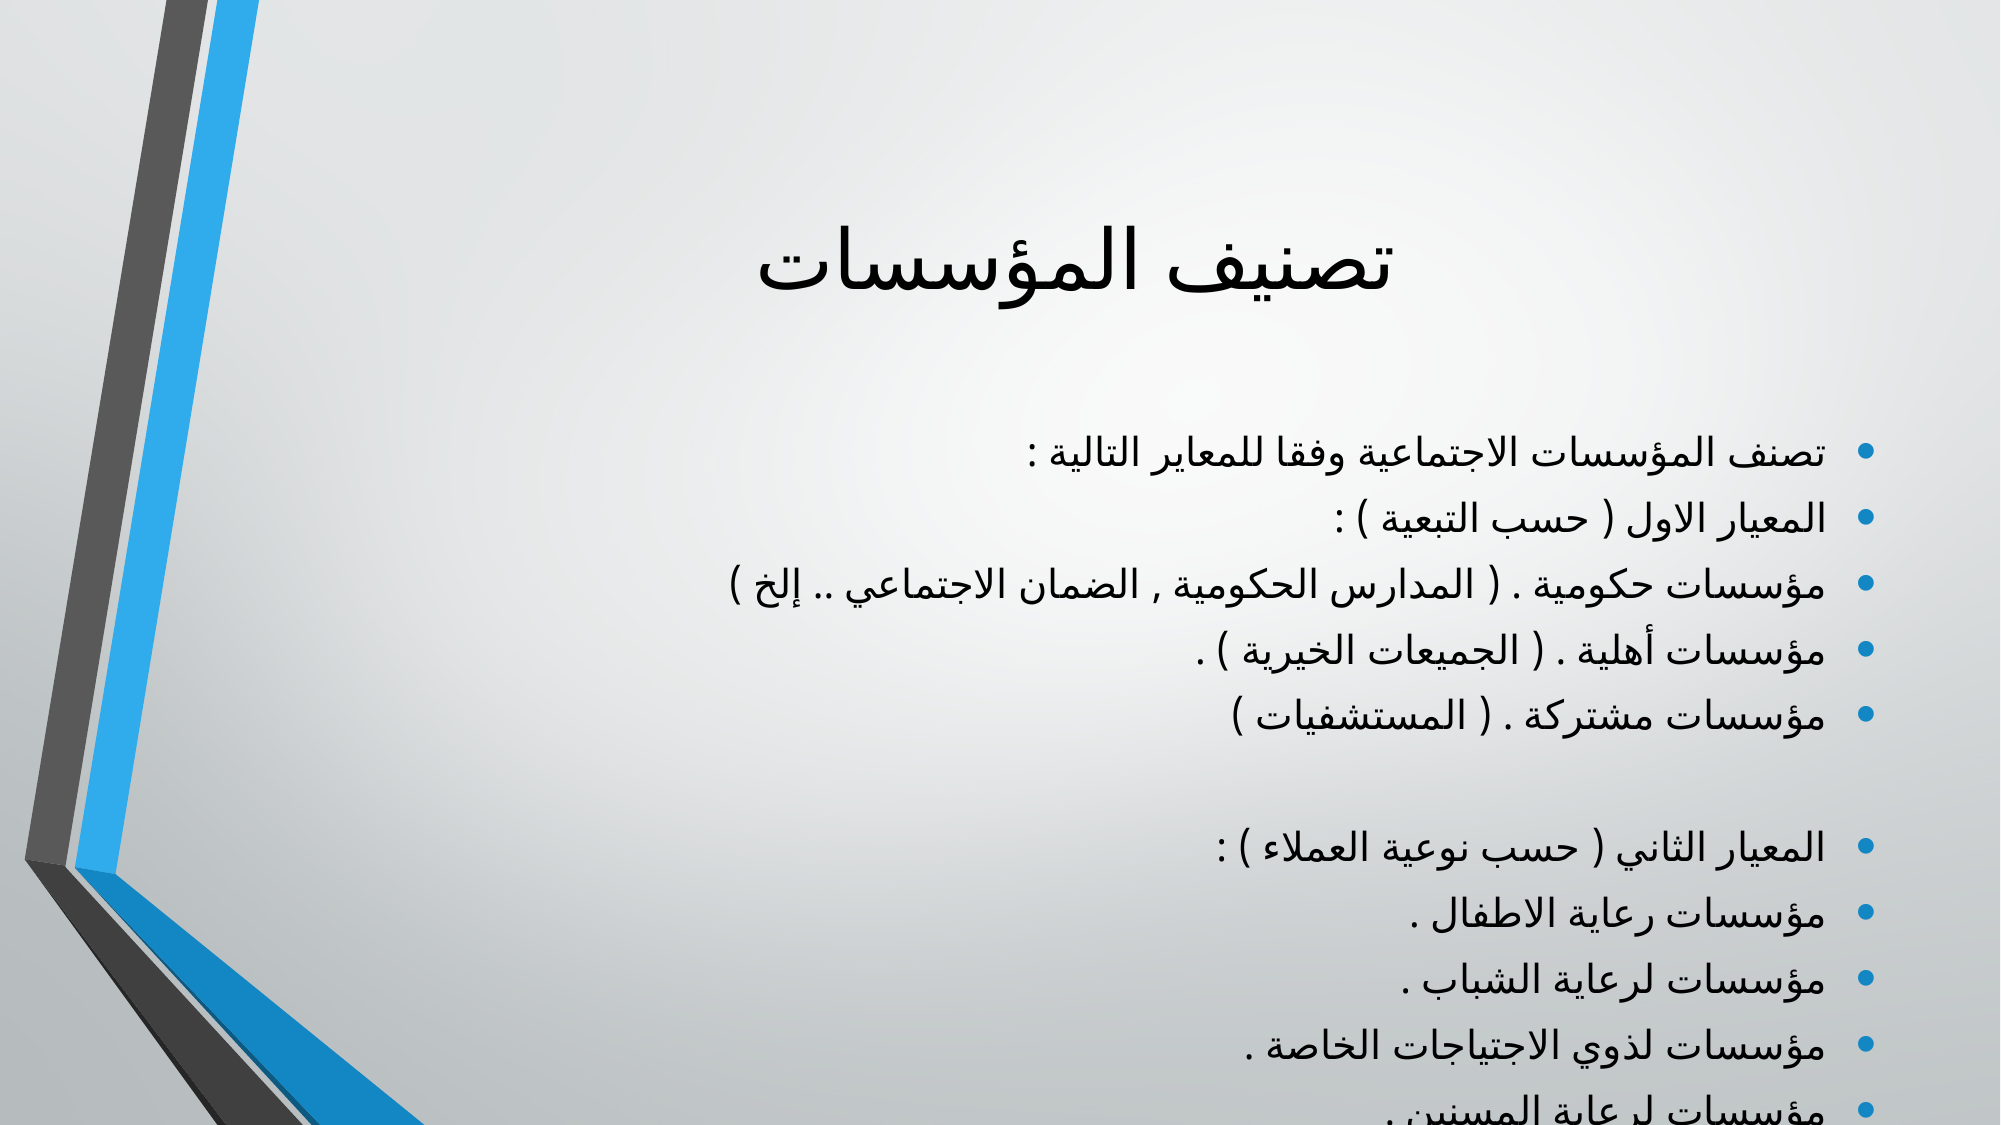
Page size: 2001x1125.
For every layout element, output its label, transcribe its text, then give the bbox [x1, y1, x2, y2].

list تصنف المؤسسات الاجتماعية وفقا للمعاير التالية : المعيار الاول ( حسب التبعية ) : مؤسسات حكومية . ( المدارس الحكومية , الضمان الاجتماعي .. إلخ ) مؤسسات أهلية . ( الجميعات الخيرية ) . مؤسسات مشتركة . ( المستشفيات ) المعيار الثاني ( حسب نوعية العملاء ) : مؤسسات رعاية الاطفال . مؤسسات لرعاية الشباب . مؤسسات لذوي الاجتياجات الخاصة . مؤسسات لرعاية المسنين . [243, 352, 1887, 1125]
title تصنيف المؤسسات [243, 112, 1887, 352]
